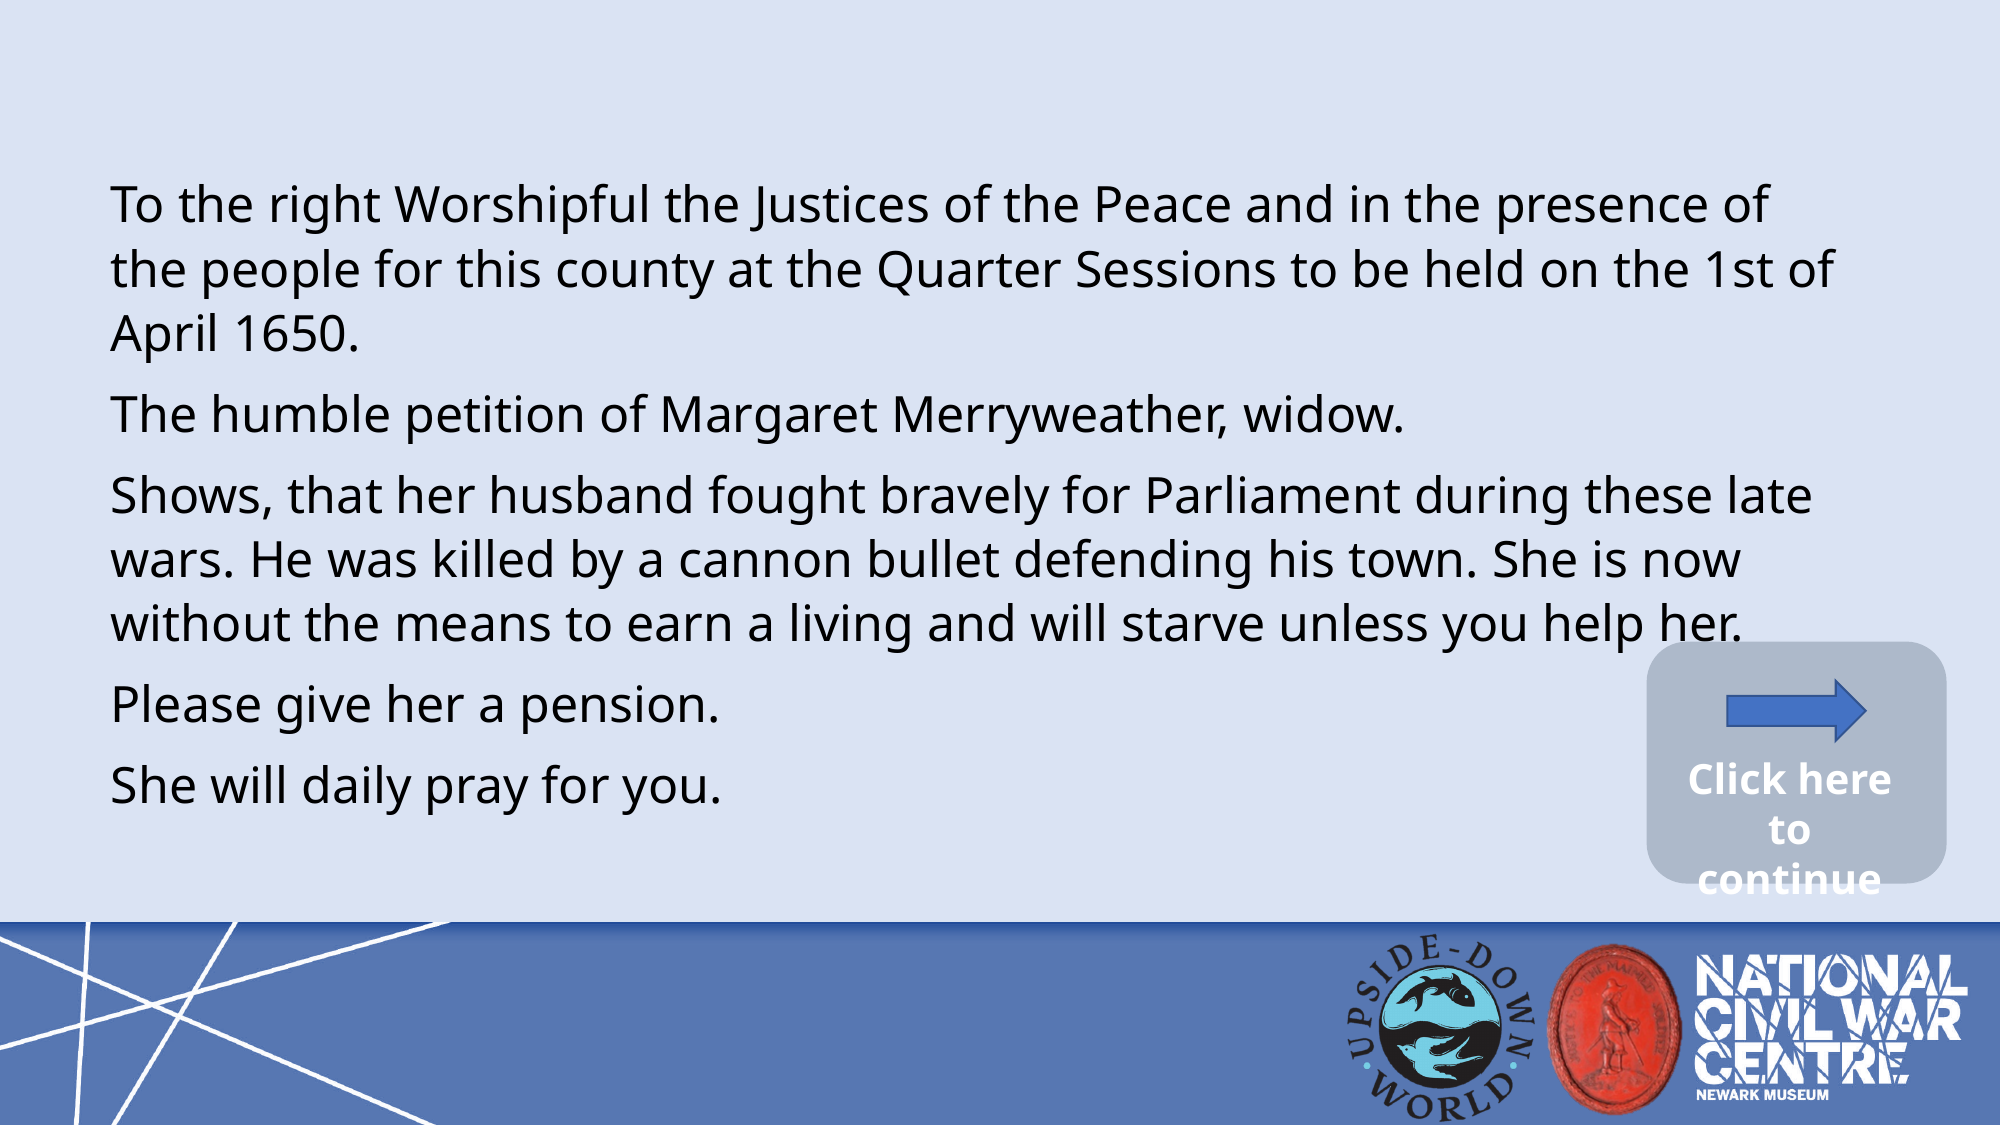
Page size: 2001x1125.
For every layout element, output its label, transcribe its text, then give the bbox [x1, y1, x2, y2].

text_box To the right Worshipful the Justices of the Peace and in the presence of the people for this county at the Quarter Sessions to be held on the 1st of April 1650. The humble petition of Margaret Merryweather, widow. Shows, that her husband fought bravely for Parliament during these late wars. He was killed by a cannon bullet defending his town. She is now without the means to earn a living and will starve unless you help her. Please give her a pension. She will daily pray for you. [95, 96, 1866, 821]
text_box [1646, 608, 1988, 922]
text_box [1646, 641, 1947, 884]
picture [0, 922, 2000, 1125]
